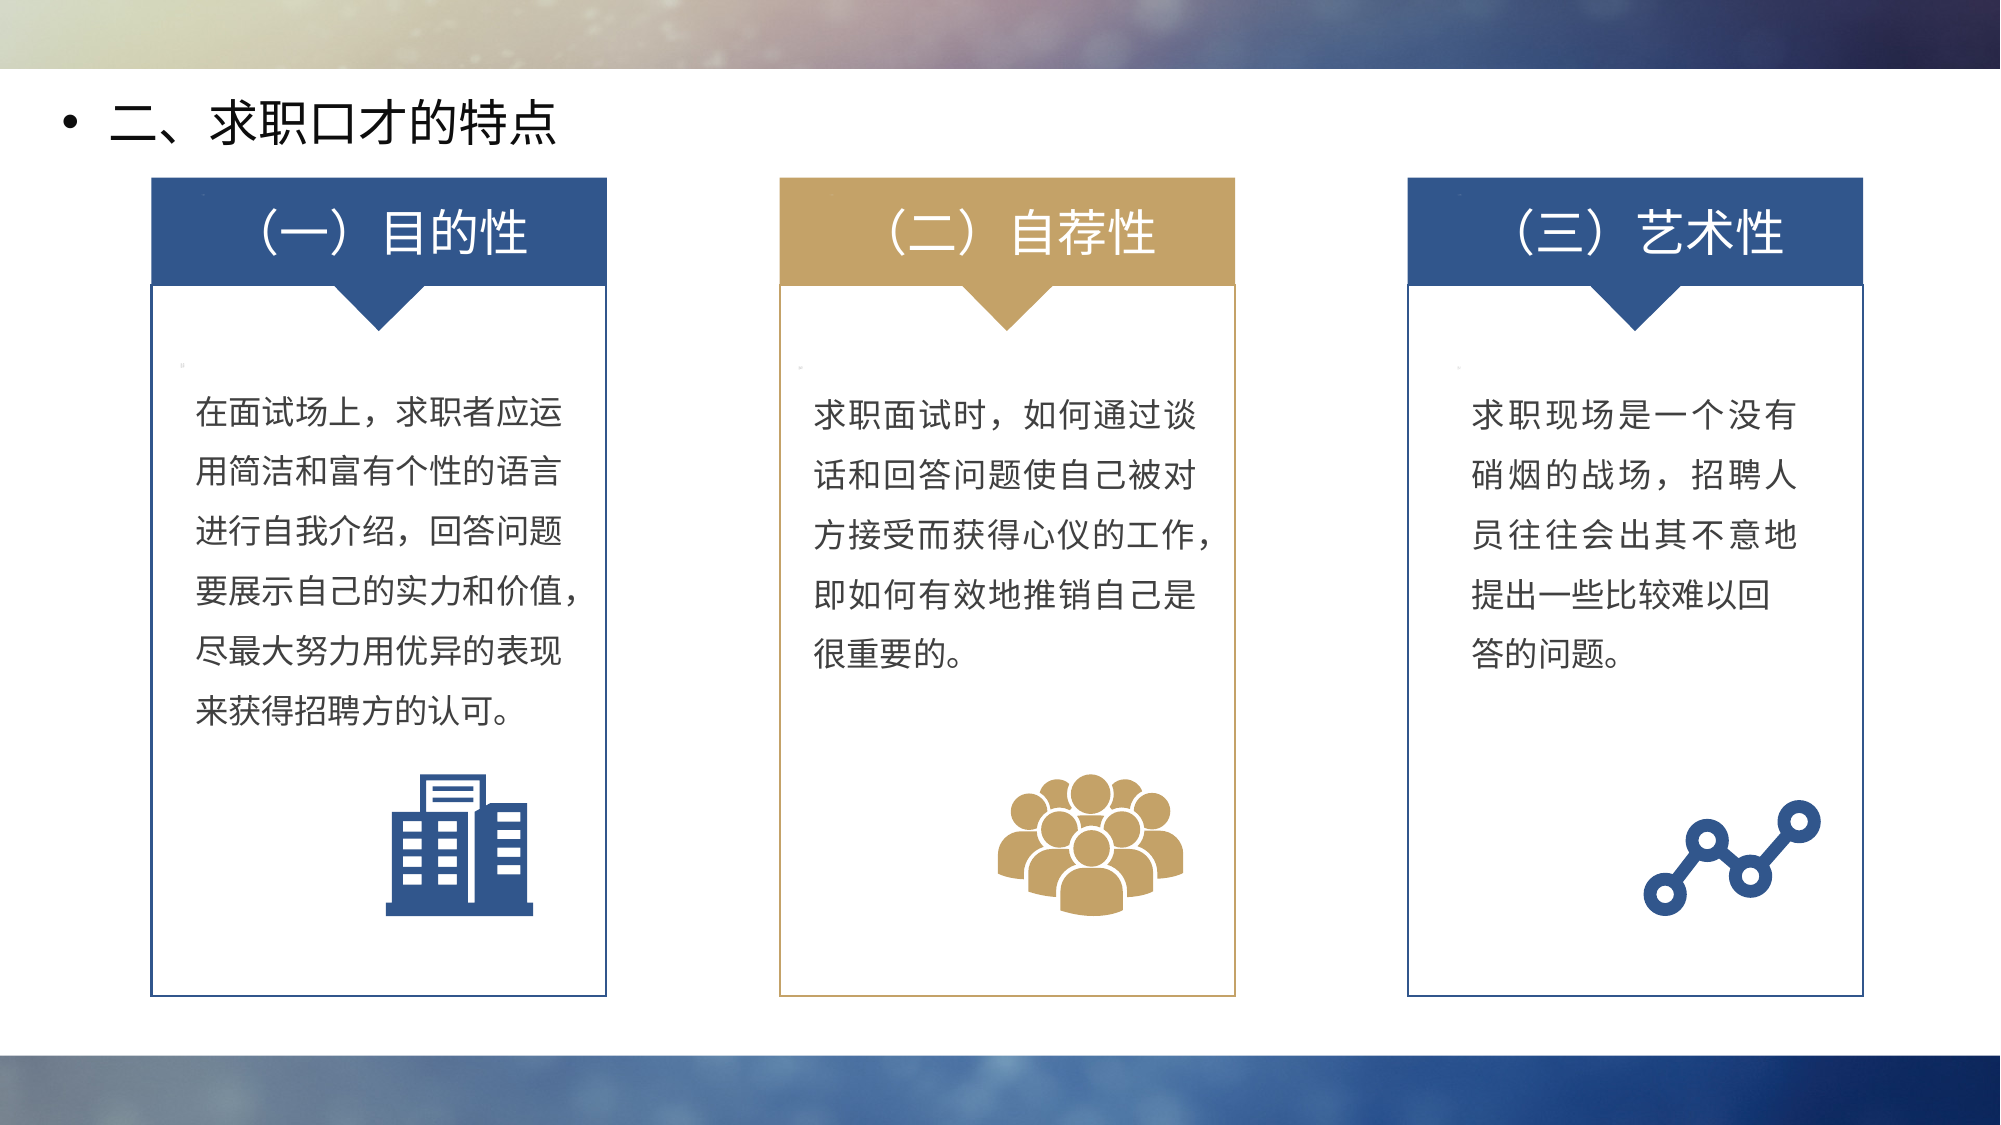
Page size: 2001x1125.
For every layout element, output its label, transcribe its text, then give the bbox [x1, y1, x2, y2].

text_box [1133, 792, 1184, 879]
picture [0, 1056, 2000, 1125]
text_box [997, 831, 1044, 880]
text_box （一）目的性 [201, 194, 558, 269]
text_box （二）自荐性 [829, 194, 1186, 269]
text_box 求职面试时，如何通过谈话和回答问题使自己被对方接受而获得心仪的工作，即如何有效地推销自己是很重要的。 [798, 366, 1212, 681]
text_box [1070, 774, 1111, 814]
text_box [1109, 779, 1143, 810]
text_box [150, 286, 607, 997]
text_box [1643, 800, 1821, 917]
text_box [1039, 779, 1072, 811]
text_box [1103, 811, 1154, 898]
text_box [779, 286, 1236, 997]
text_box [1010, 793, 1048, 830]
text_box [1028, 811, 1078, 897]
text_box [778, 176, 1237, 333]
picture [0, 0, 2000, 69]
text_box [1060, 830, 1123, 917]
text_box 求职现场是一个没有硝烟的战场，招聘人员往往会出其不意地提出一些比较难以回 答的问题。 [1457, 366, 1814, 681]
text_box [1077, 815, 1105, 829]
text_box 二、求职口才的特点 [46, 84, 691, 160]
text_box 在面试场上，求职者应运用简洁和富有个性的语言进行自我介绍，回答问题要展示自己的实力和价值，尽最大努力用优异的表现来获得招聘方的认可。 [180, 363, 579, 738]
text_box [150, 176, 609, 333]
text_box [1406, 176, 1865, 333]
text_box [385, 774, 534, 917]
text_box [1407, 286, 1864, 997]
text_box （三）艺术性 [1457, 194, 1814, 269]
